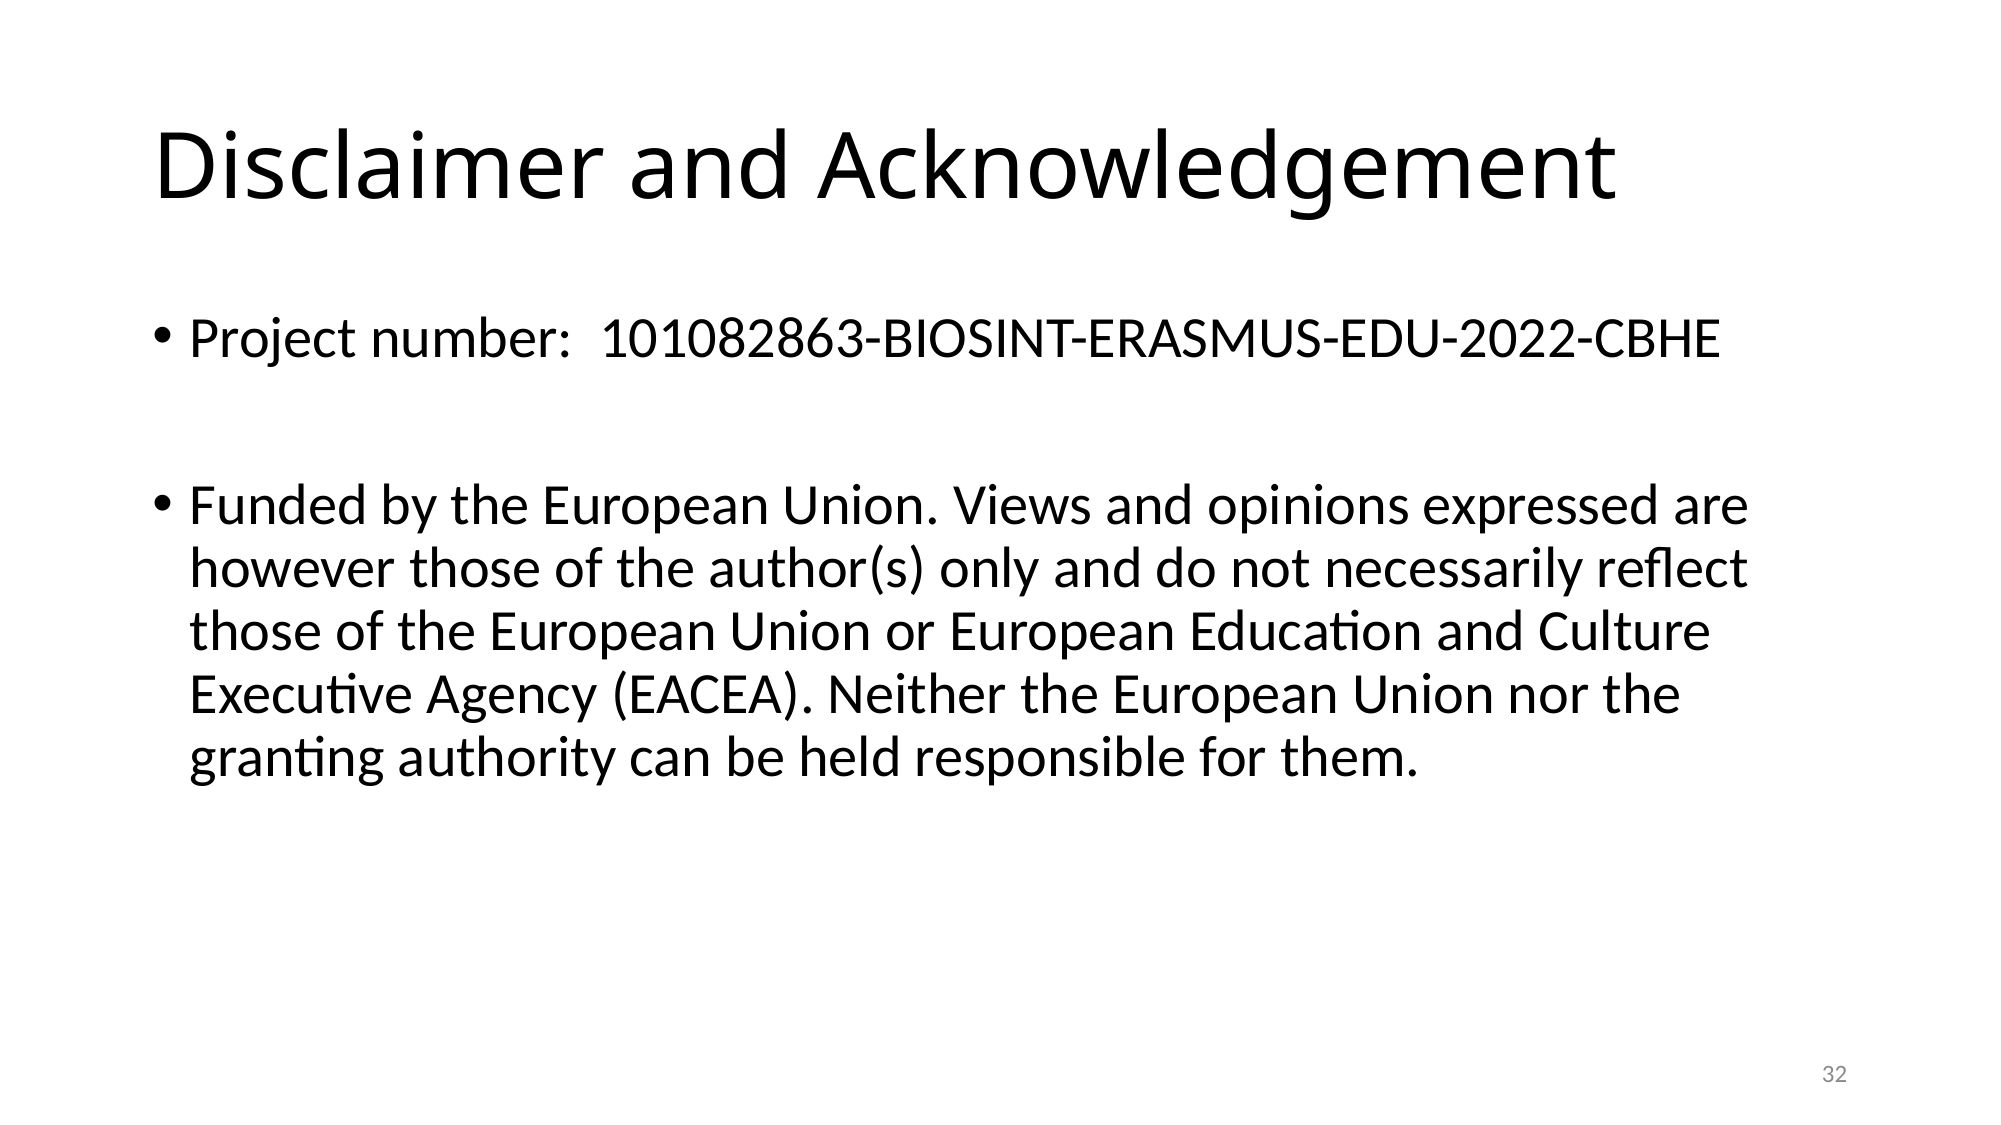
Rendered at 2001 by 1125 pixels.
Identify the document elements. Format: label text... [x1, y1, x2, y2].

slide_number 32 [1412, 1042, 1863, 1103]
title Disclaimer and Acknowledgement [137, 59, 1863, 278]
list Project number: 101082863-BIOSINT-ERASMUS-EDU-2022-CBHE Funded by the European Union. Views and opinions expressed are however those of the author(s) only and do not necessarily reflect those of the European Union or European Education and Culture Executive Agency (EACEA). Neither the European Union nor the granting authority can be held responsible for them. [137, 299, 1863, 1014]
